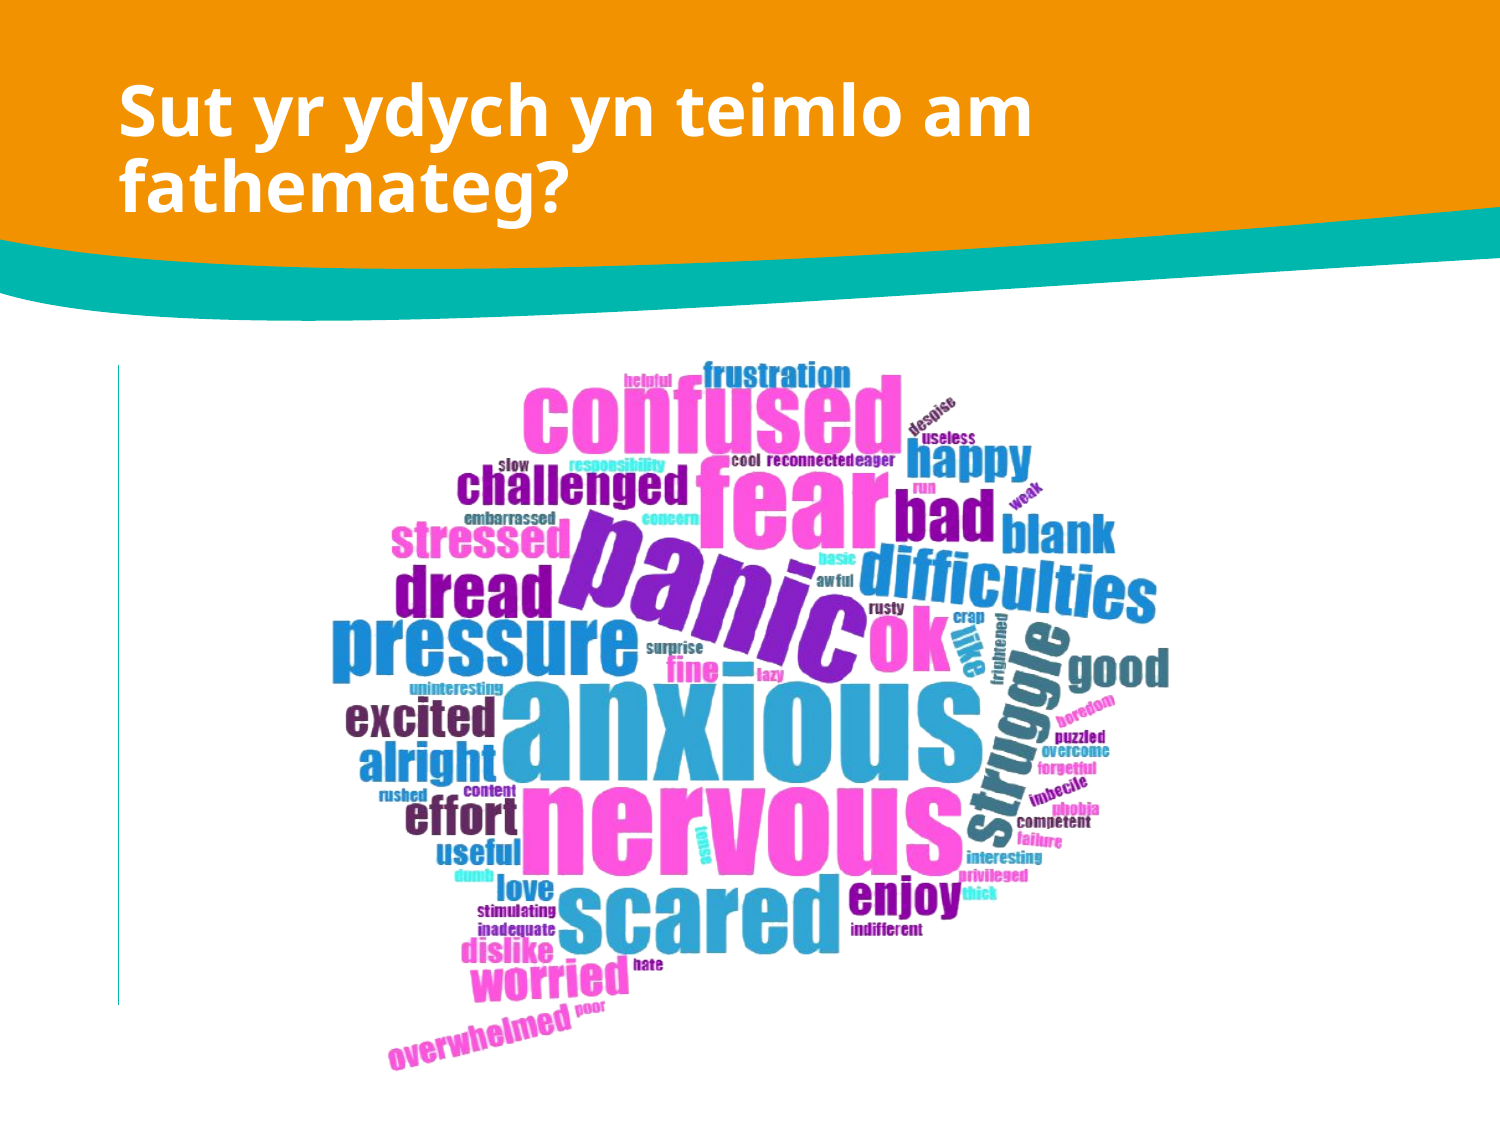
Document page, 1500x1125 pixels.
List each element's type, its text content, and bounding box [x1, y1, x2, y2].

list Sut yr ydych yn teimlo am fathemateg? [103, 67, 1480, 198]
picture [310, 345, 1190, 1090]
